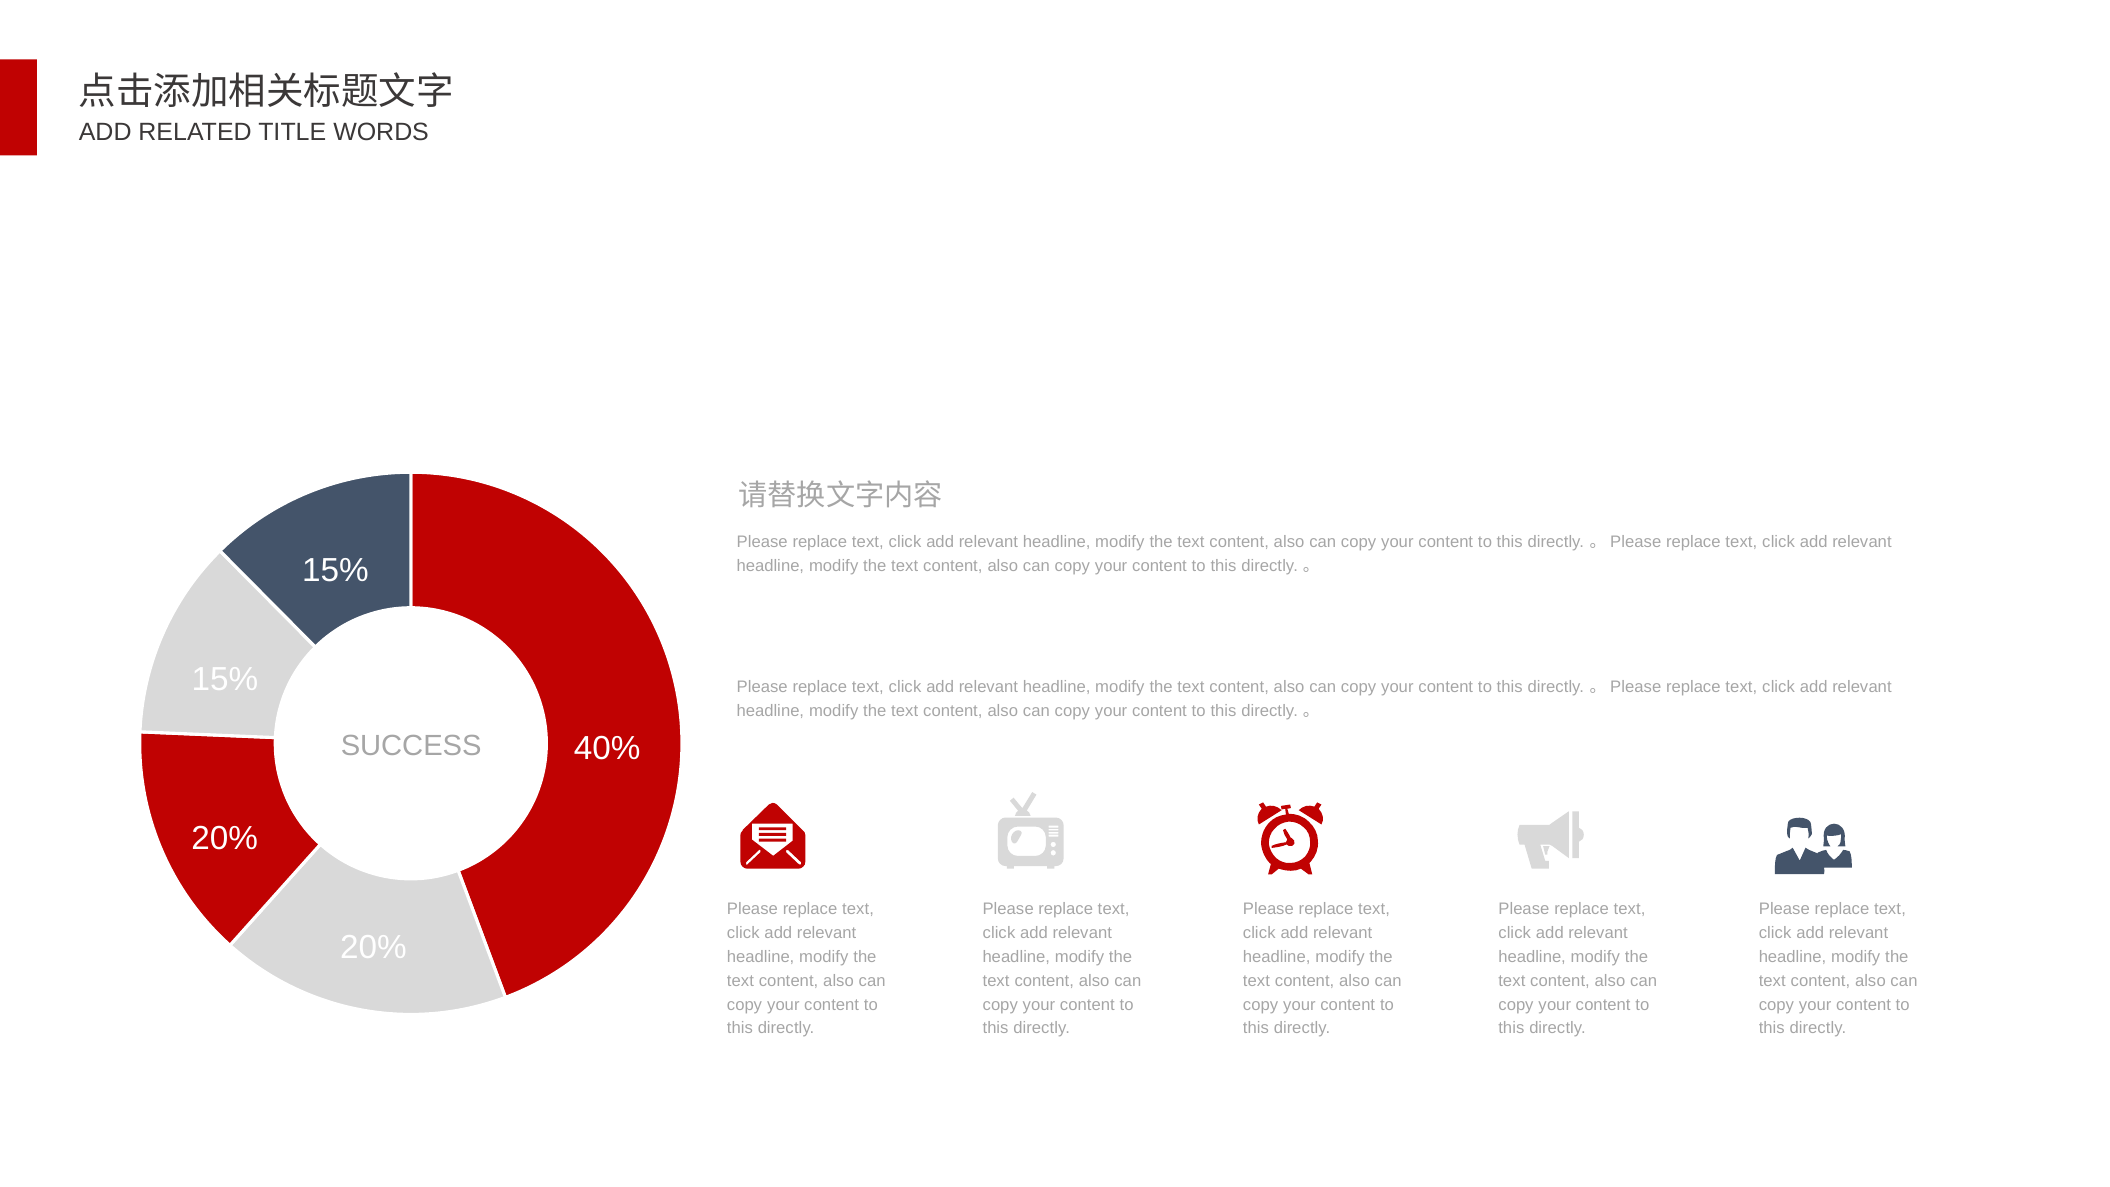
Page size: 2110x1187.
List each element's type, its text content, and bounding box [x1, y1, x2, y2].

text_box [1298, 802, 1323, 825]
text_box [1774, 847, 1852, 875]
text_box Please replace text, click add relevant headline, modify the text content, also can copy your content to this directly.。Please replace text, click add relevant headline, modify the text content, also can copy your content to this directly.。 [743, 519, 1927, 583]
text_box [79, 460, 743, 1026]
text_box Please replace text, click add relevant headline, modify the text content, also can copy your content to this directly.。Please replace text, click add relevant headline, modify the text content, also can copy your content to this directly.。 [743, 664, 1927, 728]
text_box [1823, 823, 1846, 847]
text_box Please replace text, click add relevant headline, modify the text content, also can copy your content to this directly. [1744, 886, 1943, 1045]
text_box [743, 802, 806, 869]
text_box [1787, 817, 1812, 839]
text_box [1517, 811, 1569, 869]
text_box Please replace text, click add relevant headline, modify the text content, also can copy your content to this directly. [712, 886, 911, 1045]
text_box Please replace text, click add relevant headline, modify the text content, also can copy your content to this directly. [1228, 886, 1427, 1045]
text_box Please replace text, click add relevant headline, modify the text content, also can copy your content to this directly. [967, 886, 1167, 1045]
text_box [1257, 802, 1319, 875]
text_box [1009, 792, 1037, 816]
text_box [1572, 811, 1584, 859]
text_box Please replace text, click add relevant headline, modify the text content, also can copy your content to this directly. [1483, 886, 1683, 1045]
text_box 点击添加相关标题文字 [62, 59, 470, 121]
text_box [997, 817, 1064, 869]
text_box ADD RELATED TITLE WORDS [62, 107, 446, 154]
text_box 请替换文字内容 [743, 462, 965, 519]
